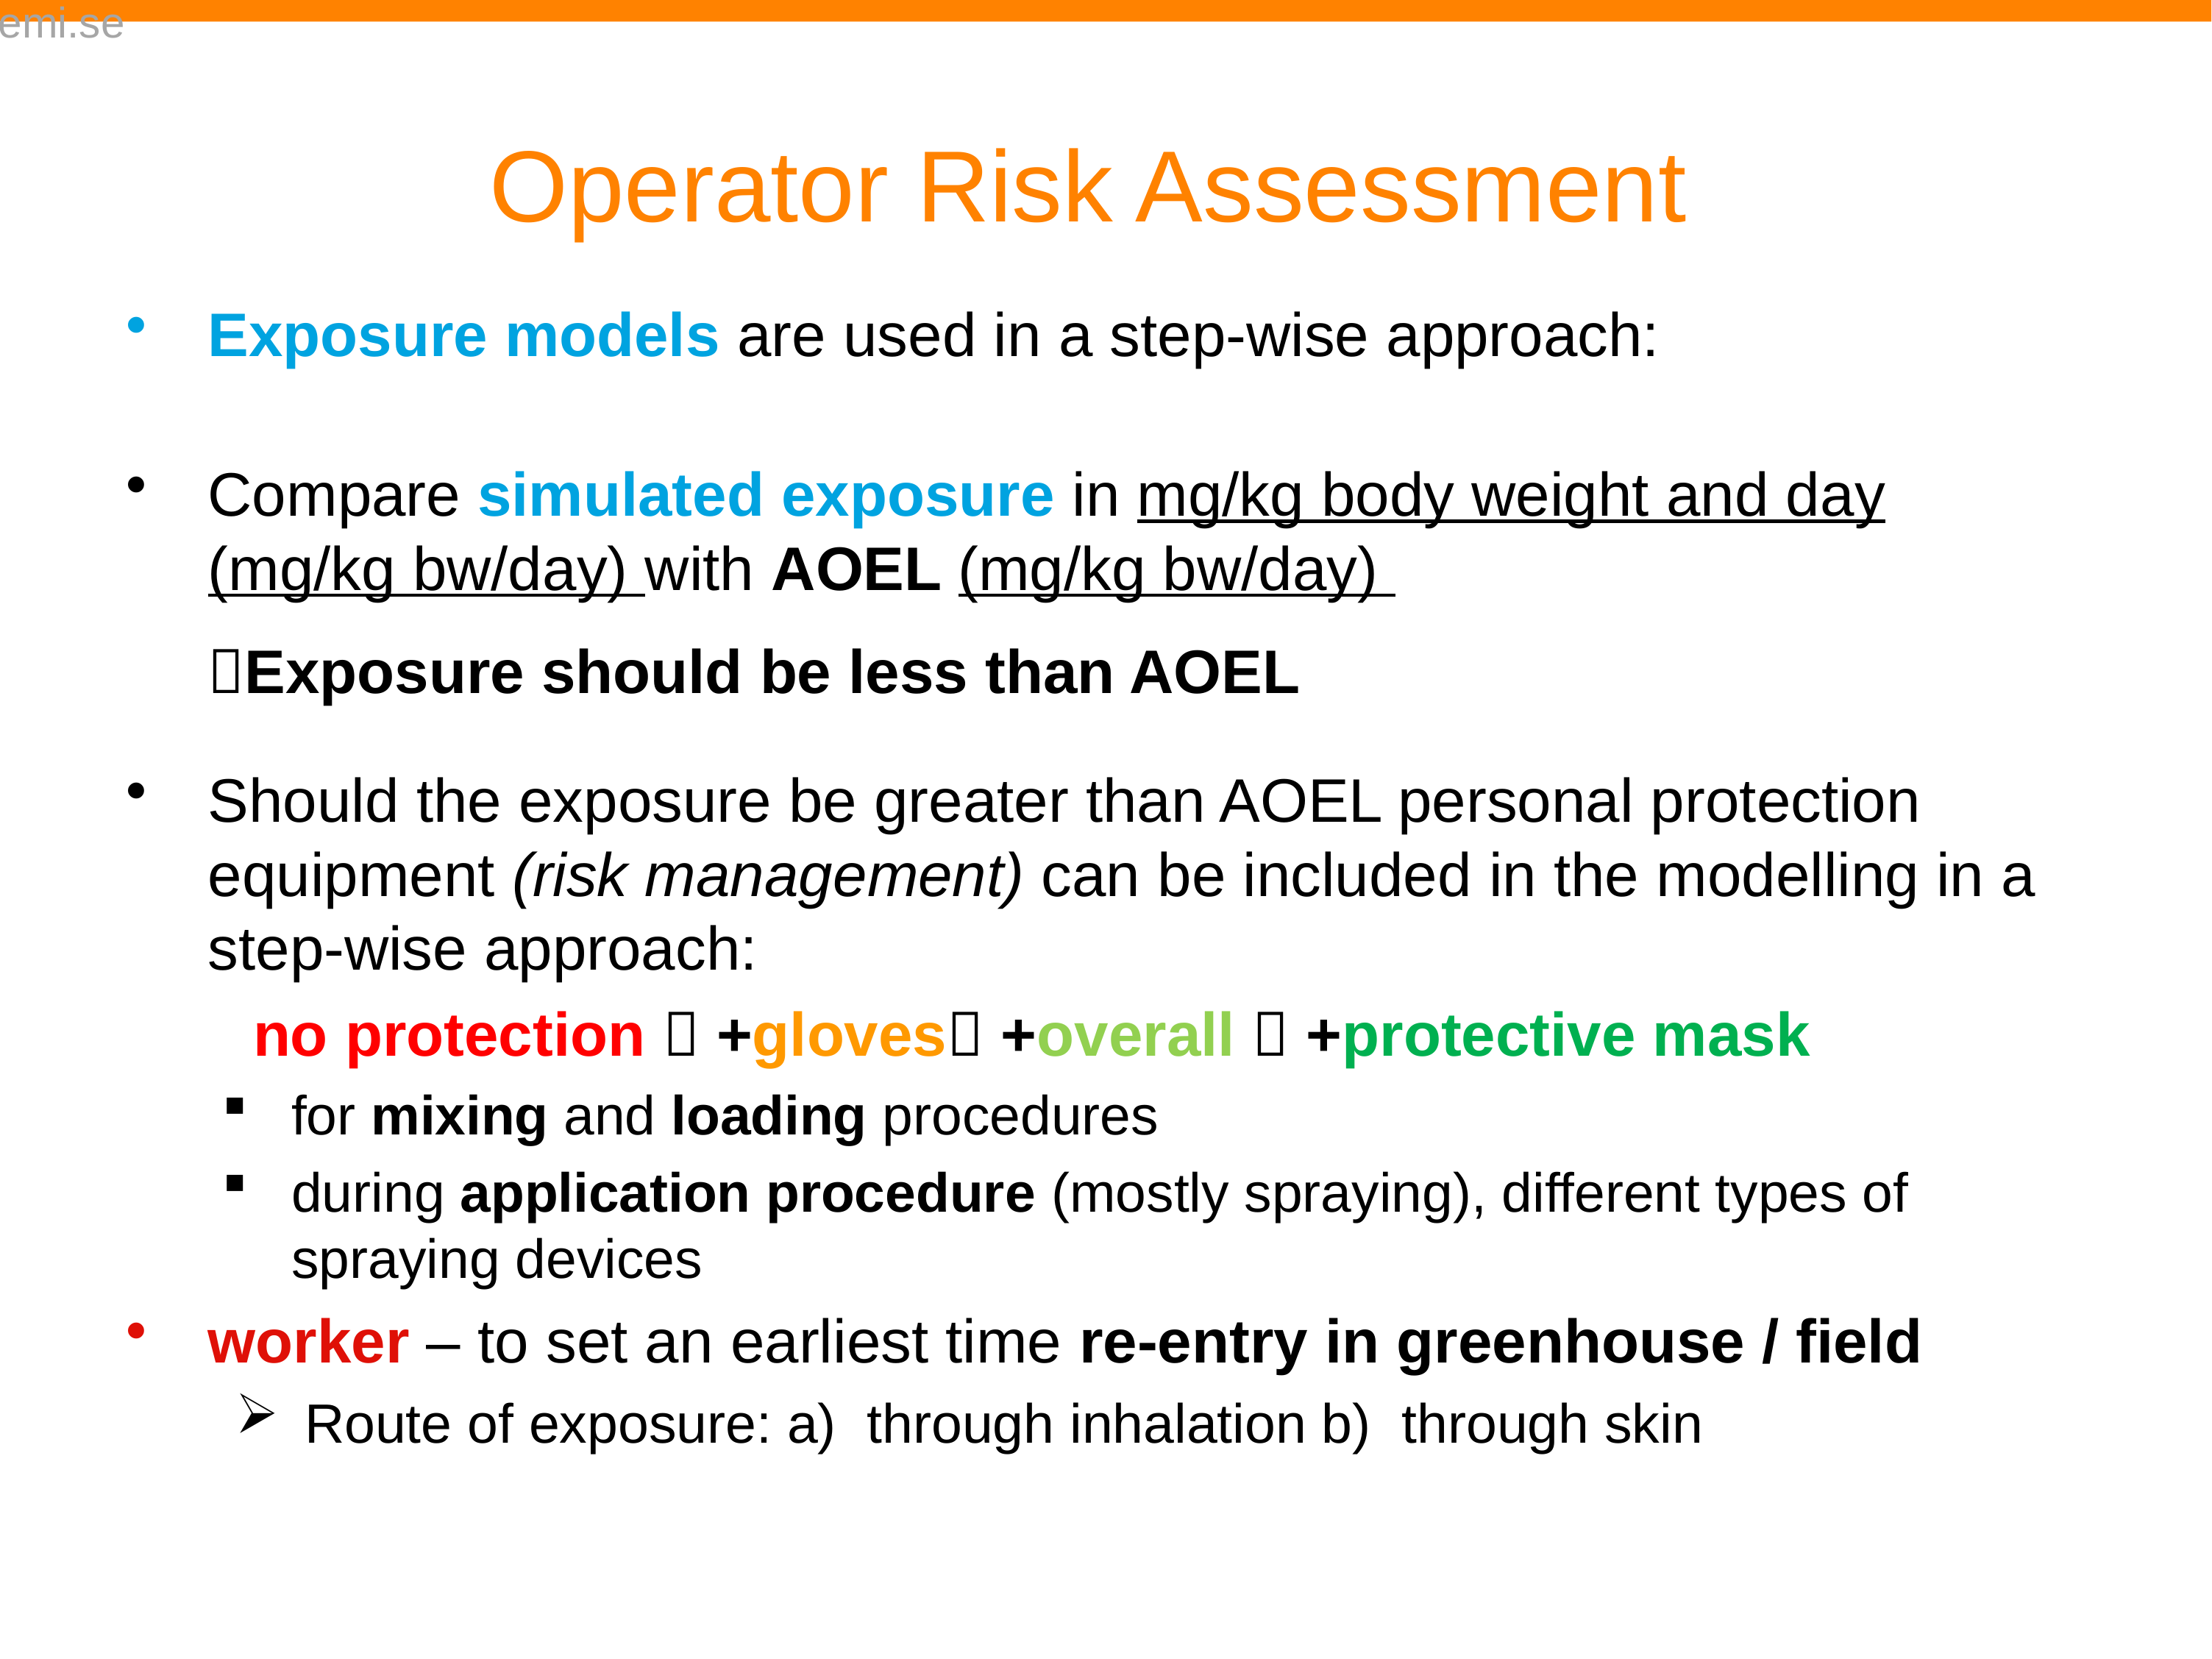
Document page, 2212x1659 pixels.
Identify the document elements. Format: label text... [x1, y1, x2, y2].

title Operator Risk Assessment [103, 86, 2074, 277]
list Exposure models are used in a step-wise approach: Compare simulated exposure in mg/kg body weight and day (mg/kg bw/day) with AOEL (mg/kg bw/day) Exposure should be less than AOEL Should the exposure be greater than AOEL personal protection equipment (risk management) can be included in the modelling in a step-wise approach: no protection  +gloves +overall  +protective mask for mixing and loading procedures during application procedure (mostly spraying), different types of spraying devices worker – to set an earliest time re-entry in greenhouse / field Route of exposure: a) through inhalation b) through skin [103, 283, 2091, 1464]
